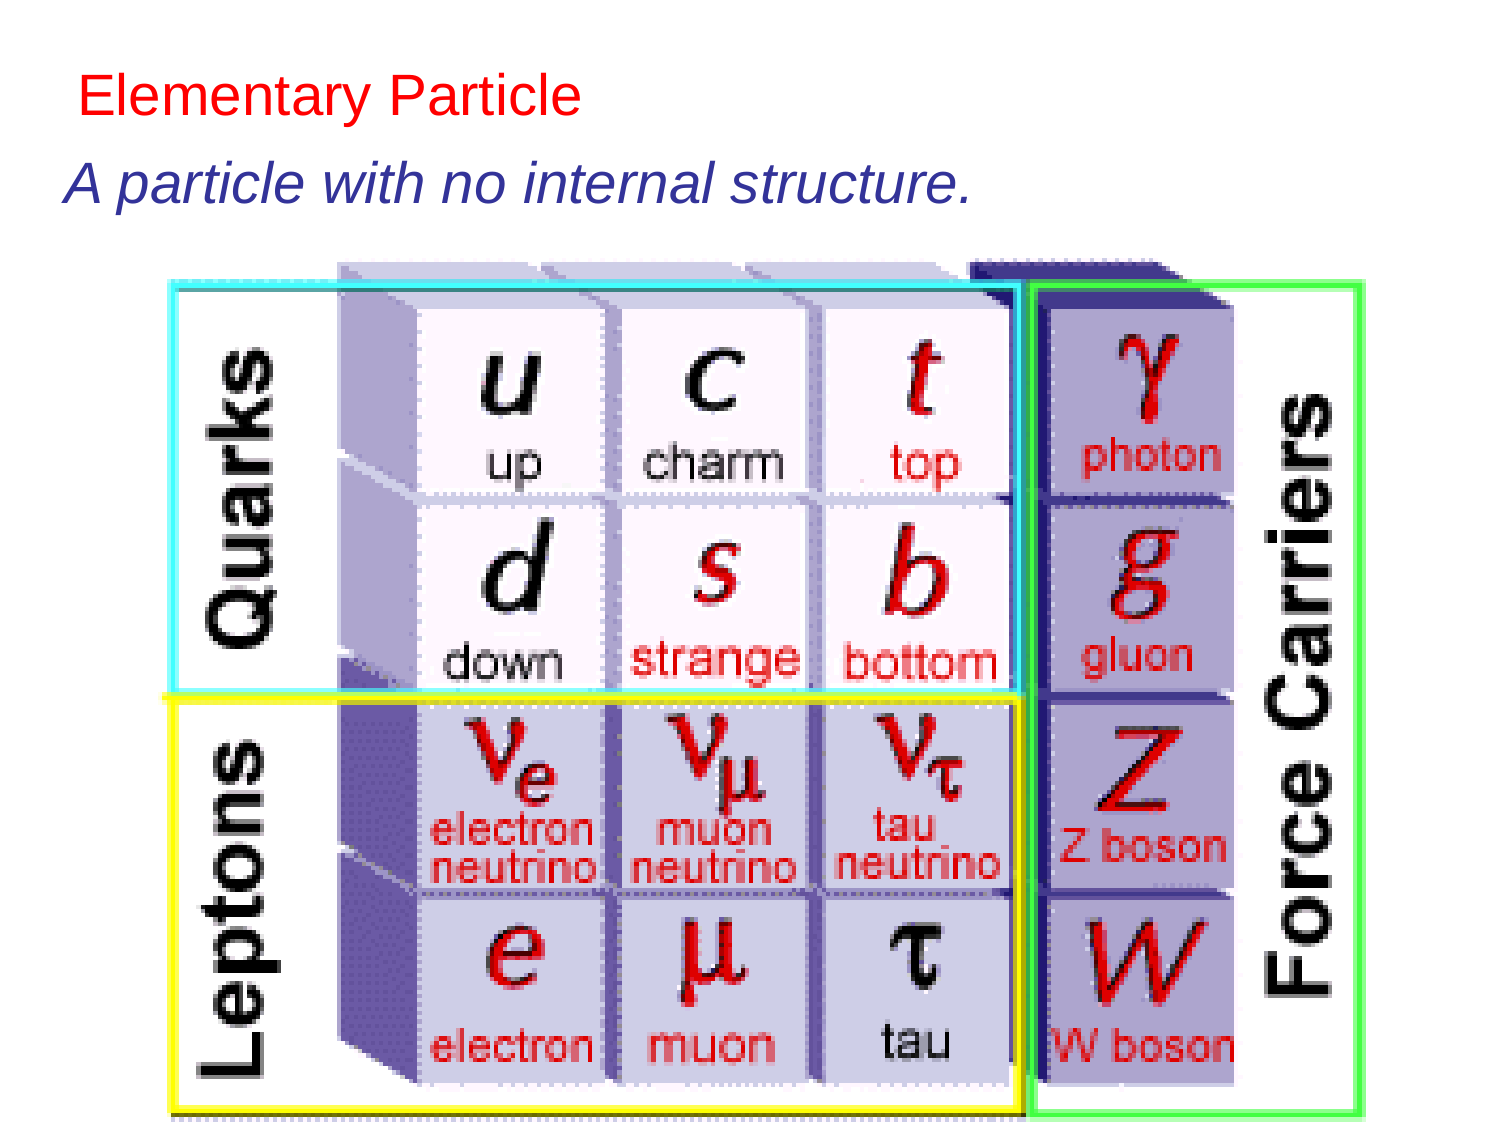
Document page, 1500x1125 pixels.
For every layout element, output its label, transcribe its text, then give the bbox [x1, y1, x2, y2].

text_box Elementary Particle [62, 50, 1450, 135]
picture [149, 244, 1376, 1125]
text_box A particle with no internal structure. [49, 137, 1413, 322]
